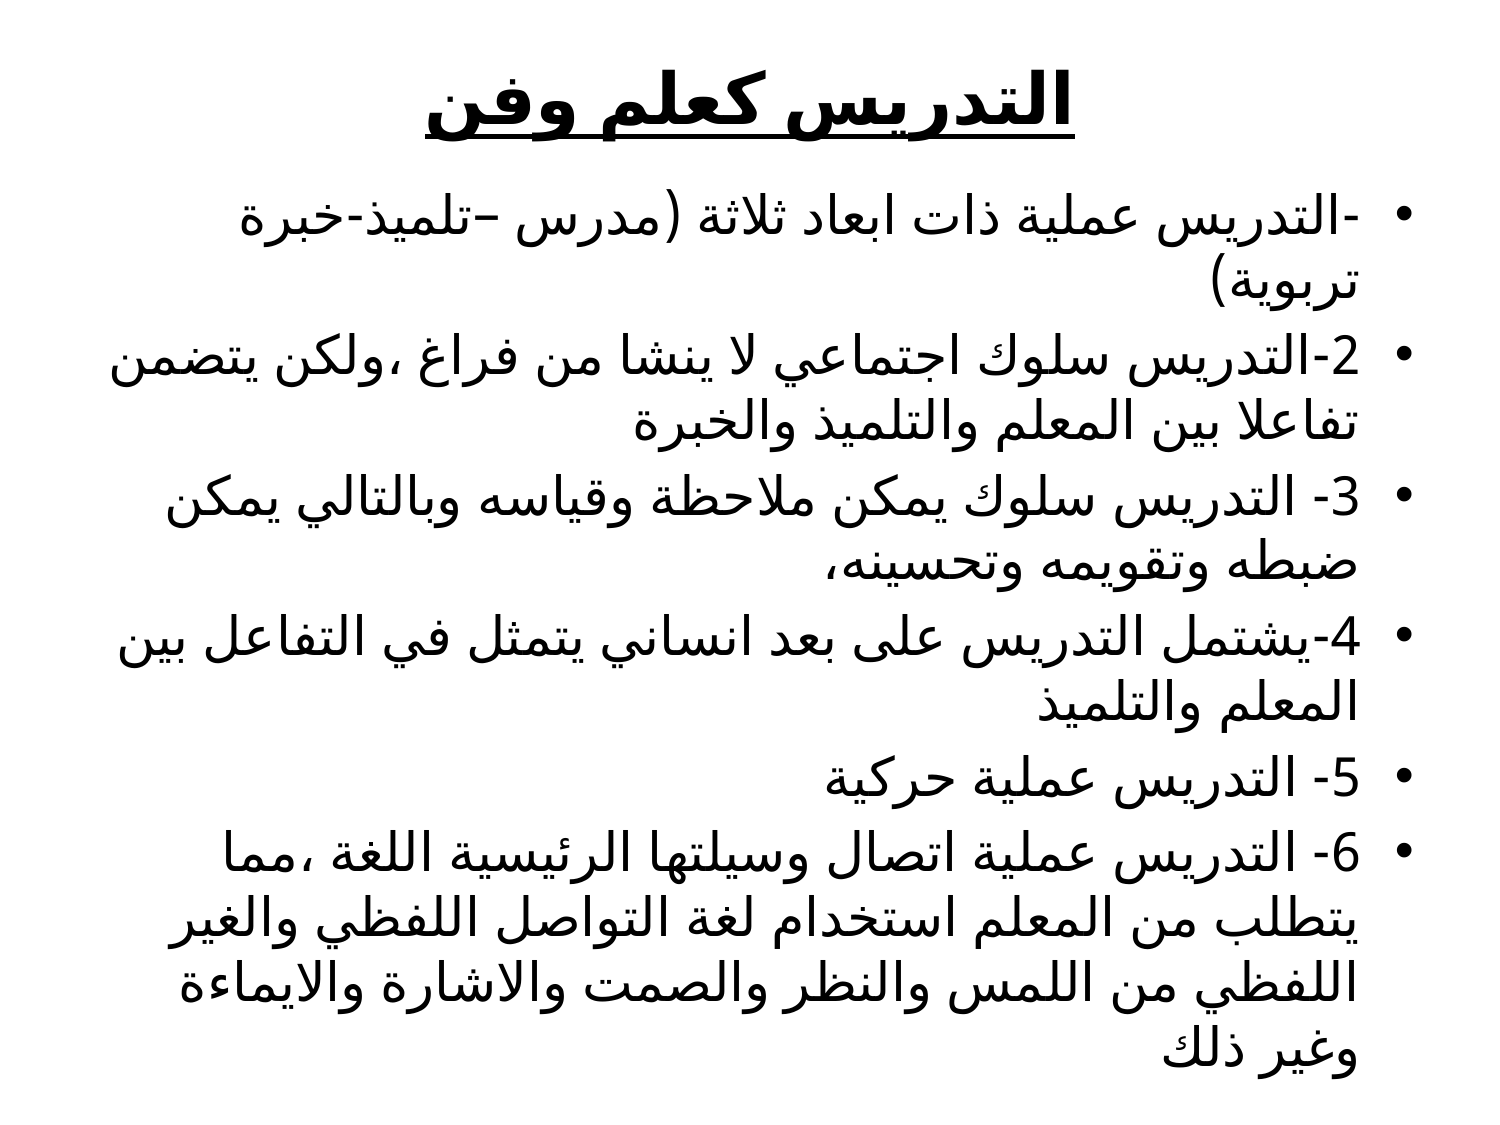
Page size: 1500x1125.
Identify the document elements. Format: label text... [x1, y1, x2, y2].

list -التدريس عملية ذات ابعاد ثلاثة (مدرس –تلميذ-خبرة تربوية) 2-التدريس سلوك اجتماعي لا ينشا من فراغ ،ولكن يتضمن تفاعلا بين المعلم والتلميذ والخبرة 3- التدريس سلوك يمكن ملاحظة وقياسه وبالتالي يمكن ضبطه وتقويمه وتحسينه، 4-يشتمل التدريس على بعد انساني يتمثل في التفاعل بين المعلم والتلميذ 5- التدريس عملية حركية 6- التدريس عملية اتصال وسيلتها الرئيسية اللغة ،مما يتطلب من المعلم استخدام لغة التواصل اللفظي والغير اللفظي من اللمس والنظر والصمت والاشارة والايماءة وغير ذلك [75, 172, 1425, 1094]
title التدريس كعلم وفن [75, 45, 1425, 172]
